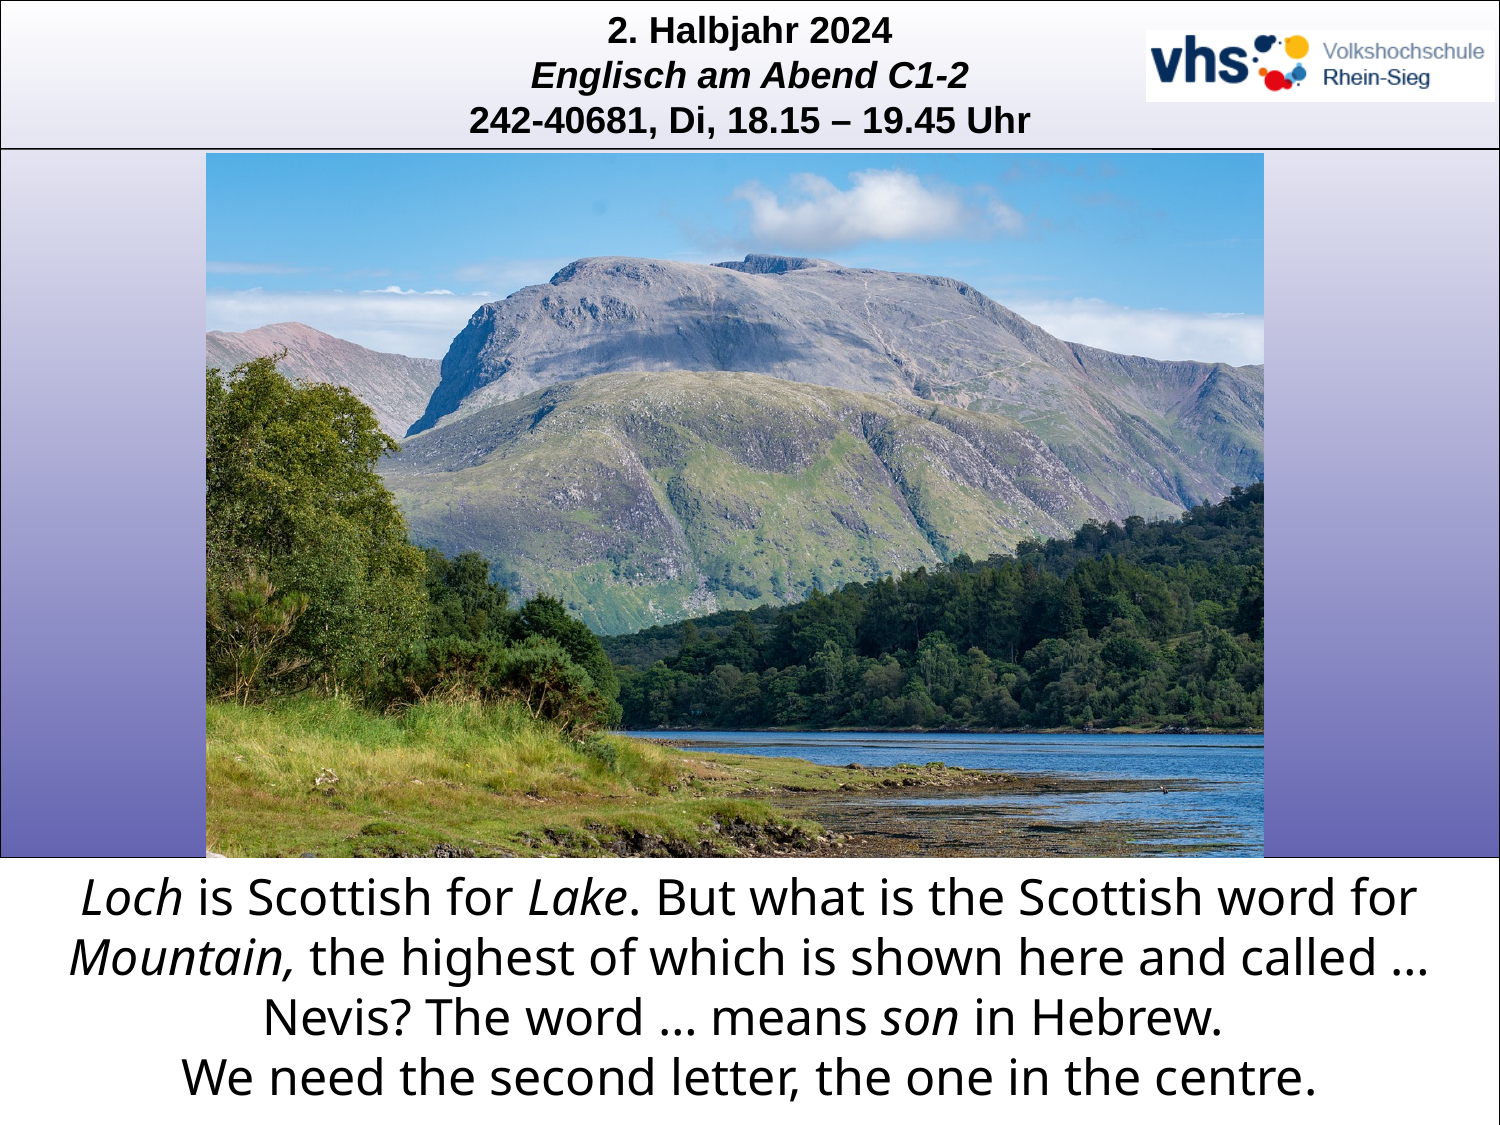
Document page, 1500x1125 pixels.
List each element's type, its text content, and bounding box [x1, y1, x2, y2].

picture [206, 153, 1264, 858]
picture [1146, 30, 1495, 102]
text_box Loch is Scottish for Lake. But what is the Scottish word for Mountain, the highest of which is shown here and called … Nevis? The word … means son in Hebrew. We need the second letter, the one in the centre. [0, 857, 1500, 1125]
